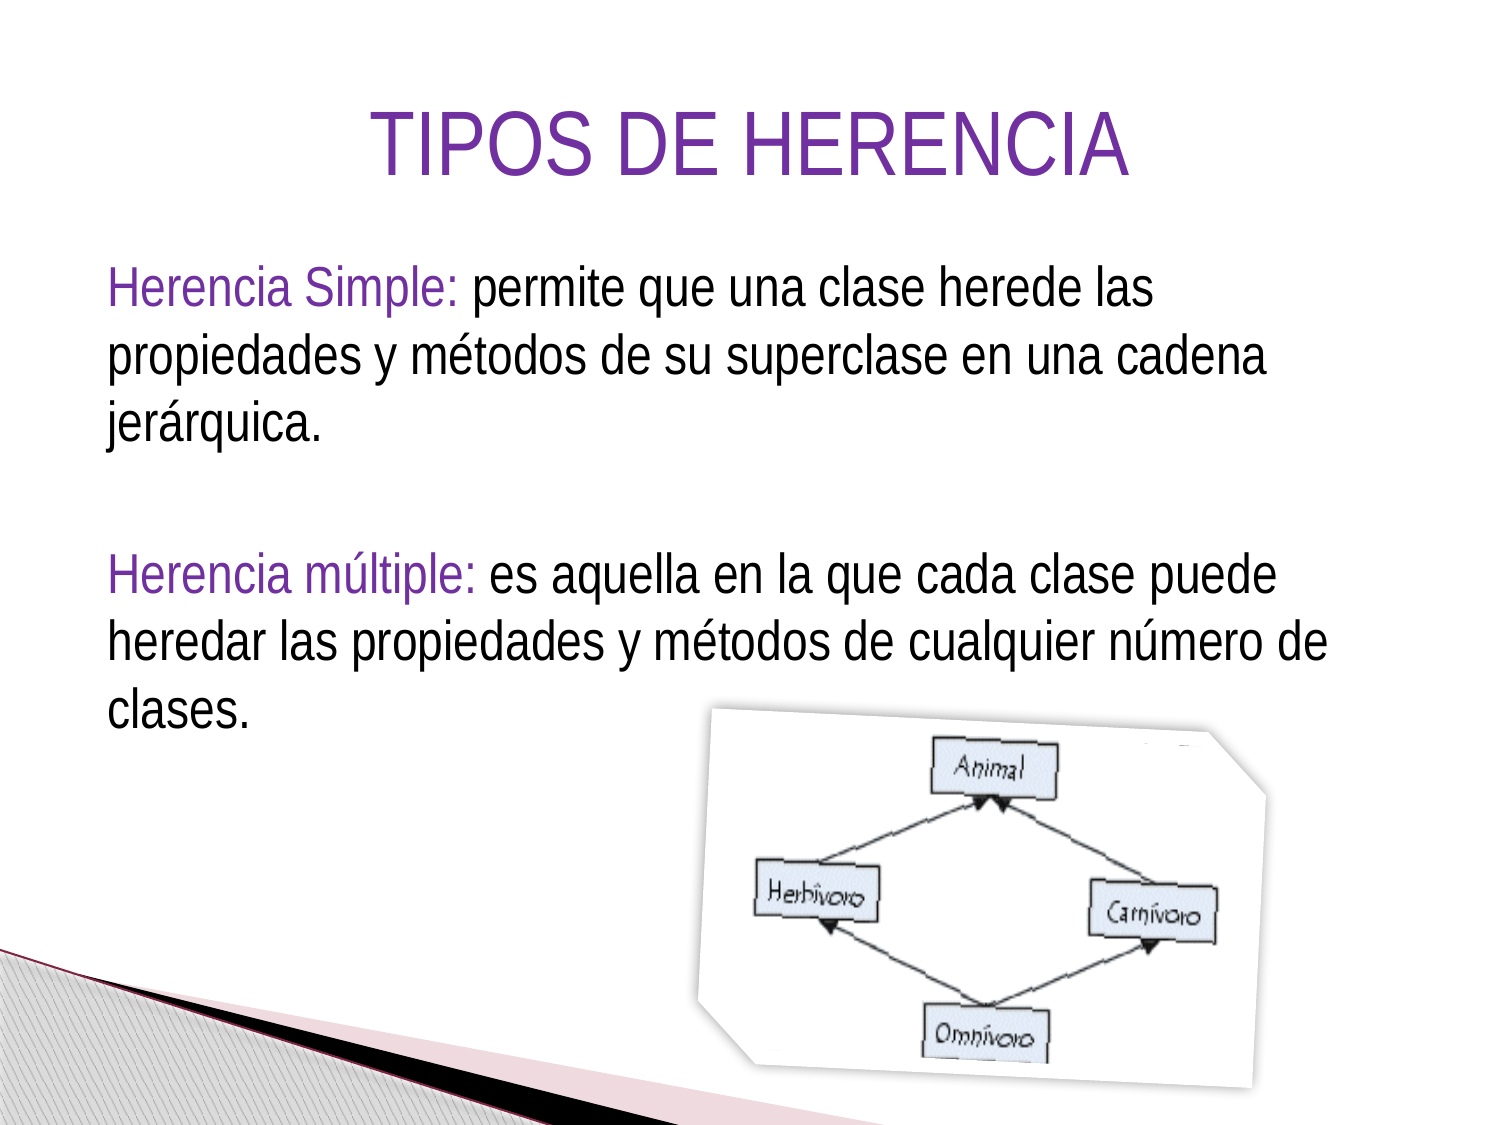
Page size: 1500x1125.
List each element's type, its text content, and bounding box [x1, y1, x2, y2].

title TIPOS DE HERENCIA [75, 45, 1425, 233]
picture [710, 724, 1254, 1072]
list Herencia Simple: permite que una clase herede las propiedades y métodos de su superclase en una cadena jerárquica. Herencia múltiple: es aquella en la que cada clase puede heredar las propiedades y métodos de cualquier número de clases. [75, 243, 1425, 986]
